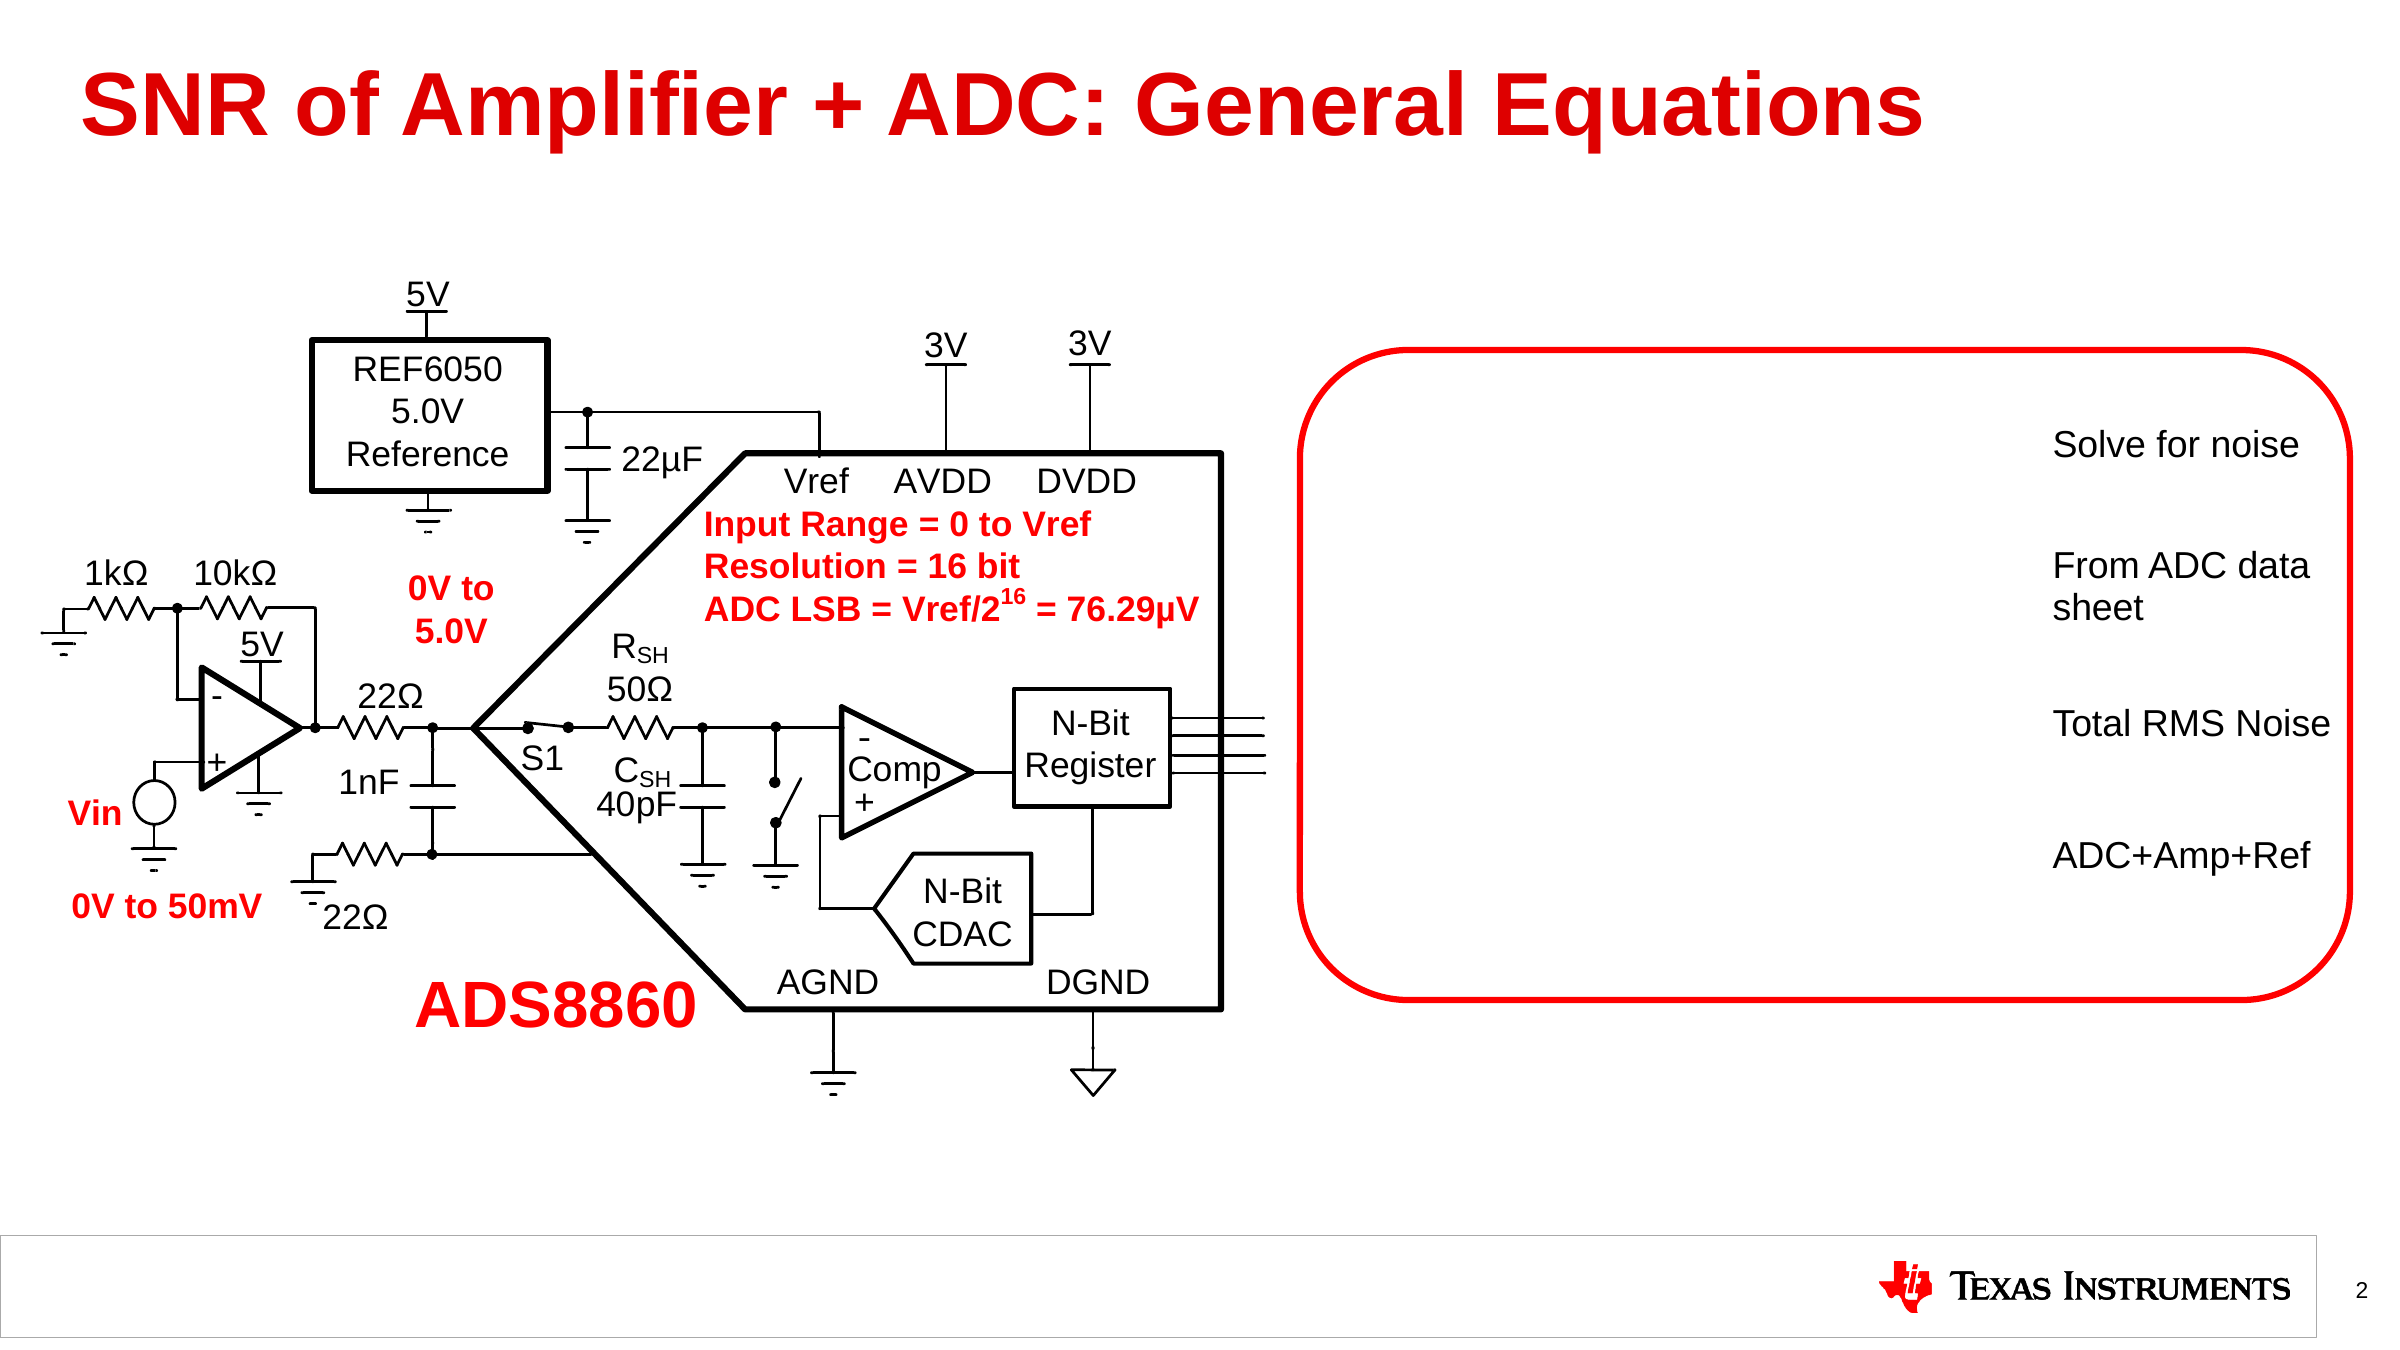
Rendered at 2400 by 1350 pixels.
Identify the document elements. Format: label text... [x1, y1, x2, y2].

picture [1879, 1307, 2290, 1313]
picture [1879, 1261, 2290, 1265]
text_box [37, 262, 1270, 1101]
slide_number 2 [1828, 1265, 2389, 1307]
title SNR of Amplifier + ADC: General Equations [60, 27, 2282, 189]
text_box [1297, 347, 2353, 1003]
